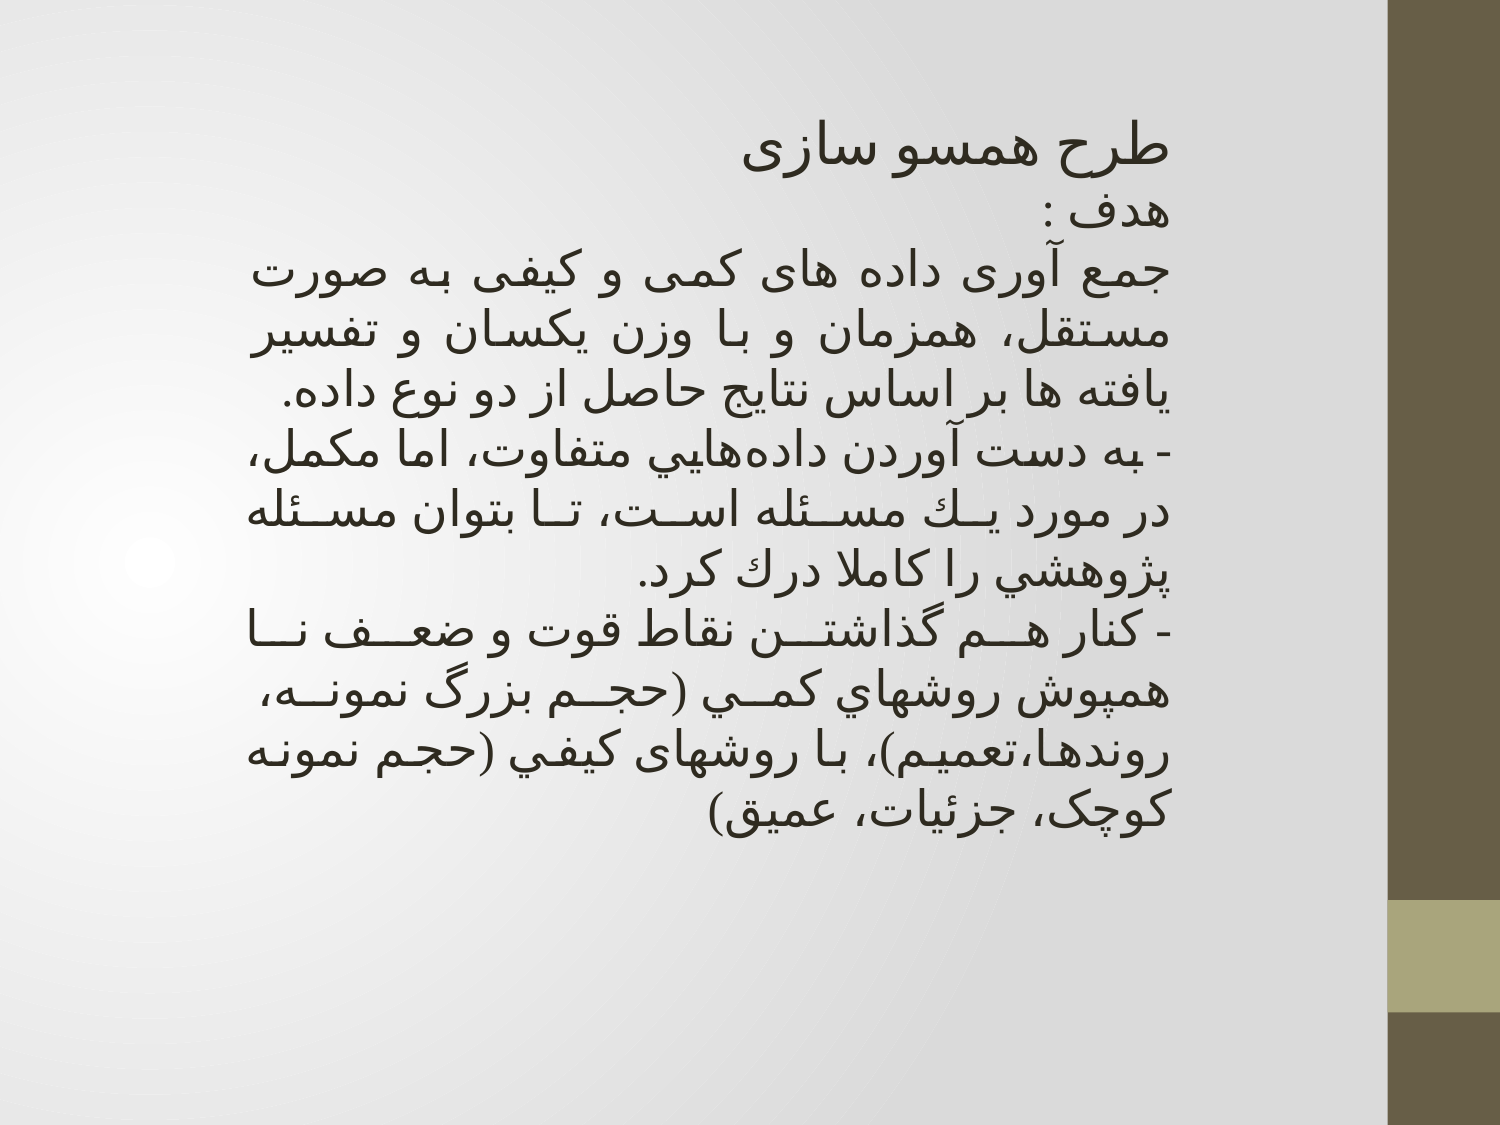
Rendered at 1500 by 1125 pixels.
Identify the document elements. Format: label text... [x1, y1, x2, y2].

text_box طرح همسو سازی هدف : جمع آوری داده های کمی و کیفی به صورت مستقل، همزمان و با وزن یکسان و تفسیر یافته ها بر اساس نتایج حاصل از دو نوع داده. - به دست آوردن داده‌هايي متفاوت، اما مكمل، در مورد يك مسئله است، تا بتوان مسئله پژوهشي را كاملا درك كرد. - كنار هم گذاشتن نقاط قوت و ضعف نا همپوش روشهاي كمي (حجم بزرگ نمونه، روندها،تعمیم)، با روشهای كيفي (حجم نمونه کوچک، جزئیات، عمیق) [230, 99, 1187, 844]
